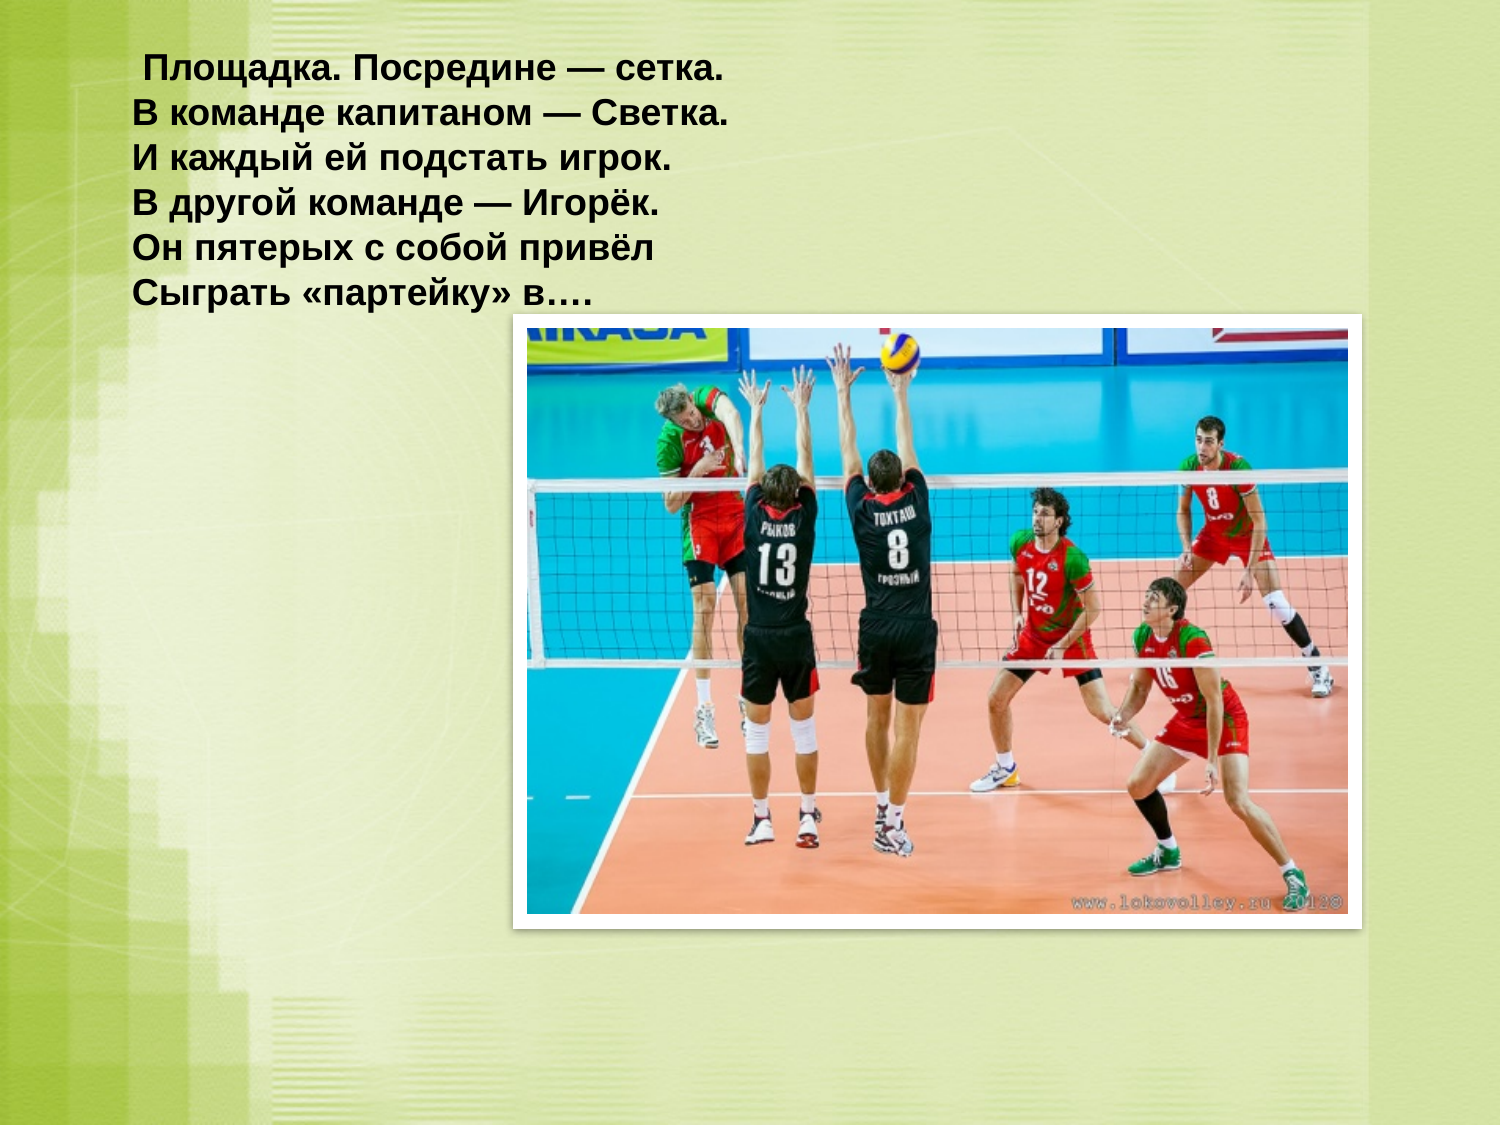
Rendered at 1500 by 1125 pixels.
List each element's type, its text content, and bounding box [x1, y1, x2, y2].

picture [0, 0, 1500, 1125]
text_box Площадка. Посредине — сетка. В команде капитаном — Светка. И каждый ей подстать игрок. В другой команде — Игорёк. Он пятерых с собой привёл Сыграть «партейку» в…. [117, 35, 774, 365]
